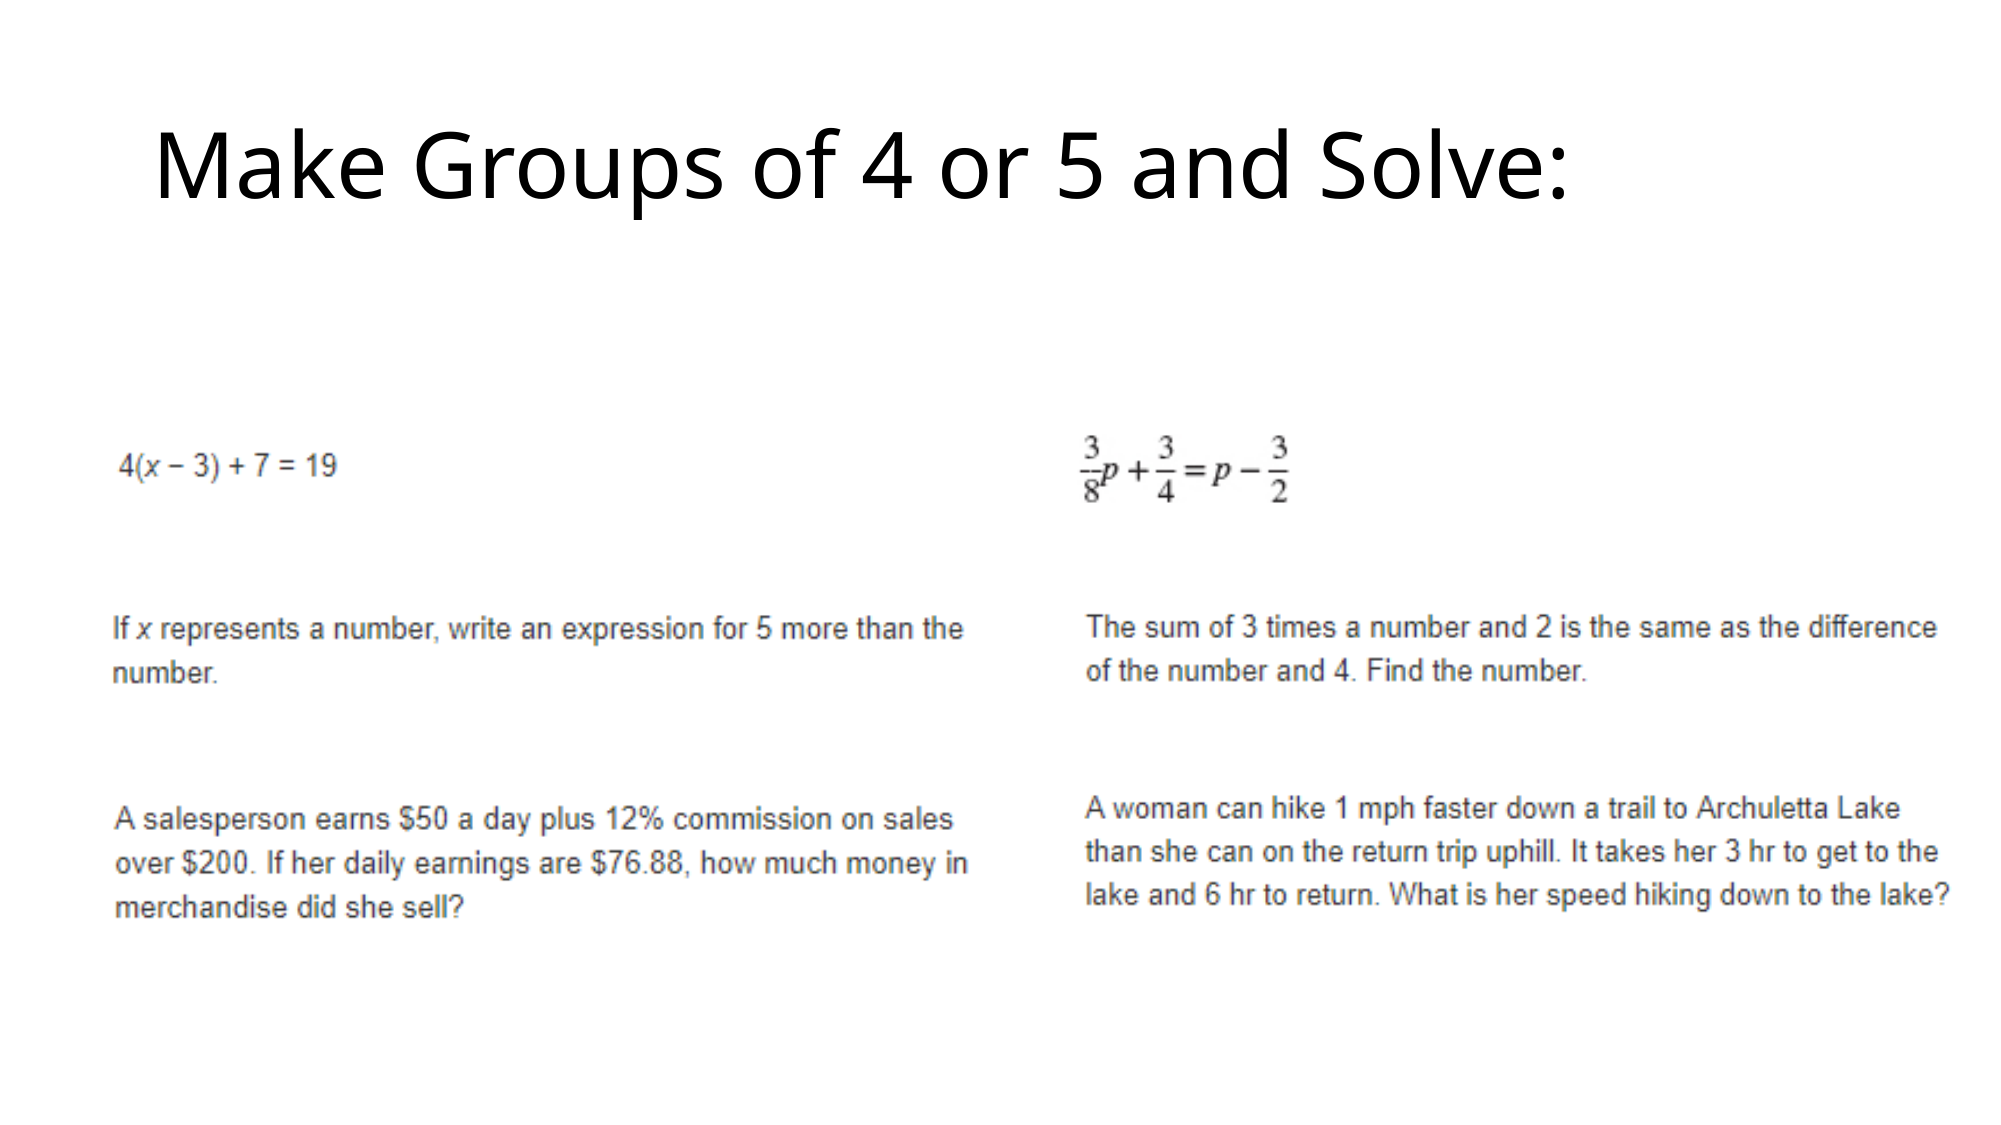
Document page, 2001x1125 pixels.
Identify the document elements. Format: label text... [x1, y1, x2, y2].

picture [1074, 599, 1963, 700]
title Make Groups of 4 or 5 and Solve: [137, 59, 1863, 278]
picture [96, 607, 985, 700]
picture [1074, 411, 1315, 519]
picture [102, 426, 356, 505]
picture [96, 788, 985, 931]
picture [1074, 778, 1963, 926]
